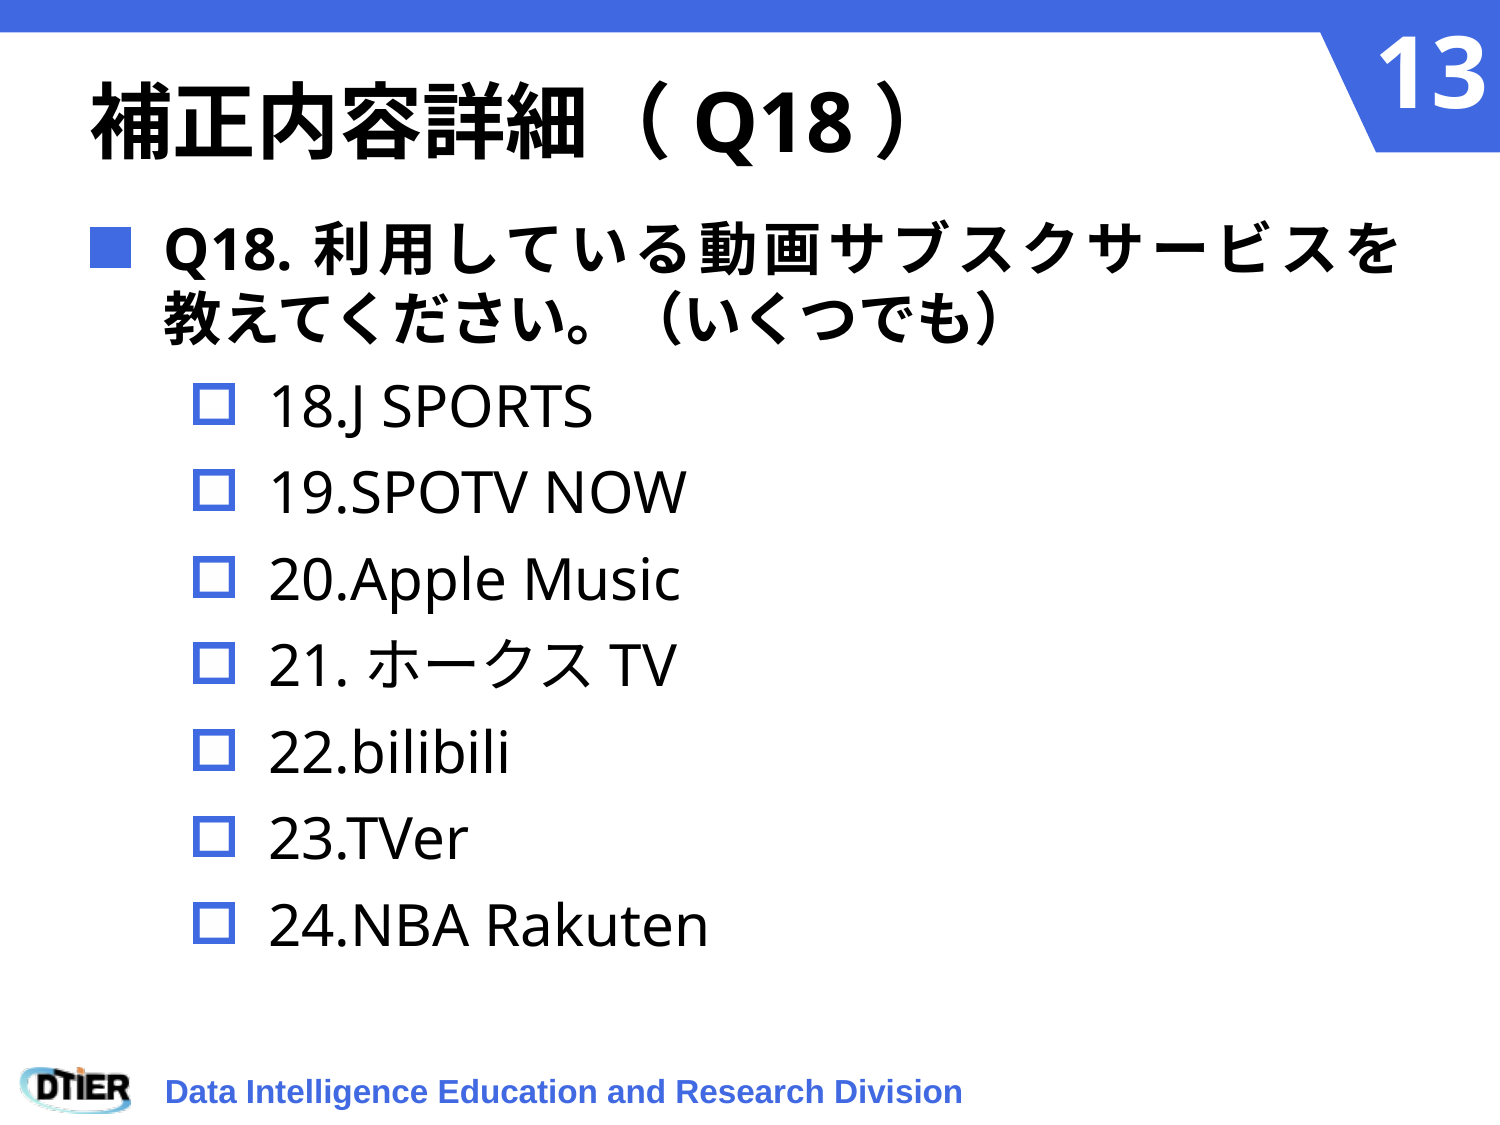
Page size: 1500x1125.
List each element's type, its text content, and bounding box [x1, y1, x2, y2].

picture [193, 729, 235, 771]
picture [19, 1067, 131, 1114]
picture [90, 227, 131, 268]
picture [193, 469, 235, 511]
picture [193, 383, 235, 425]
picture [193, 816, 235, 857]
picture [193, 556, 235, 598]
picture [193, 902, 235, 944]
picture [193, 642, 235, 684]
list Q18.利用している動画サブスクサービスを 教えてください。（いくつでも） 18.J SPORTS 19.SPOTV NOW 20.Apple Music 21.ホークスTV 22.bilibili 23.TVer 24.NBA Rakuten [75, 205, 1425, 1038]
title 補正内容詳細（Q18） [75, 59, 1397, 180]
